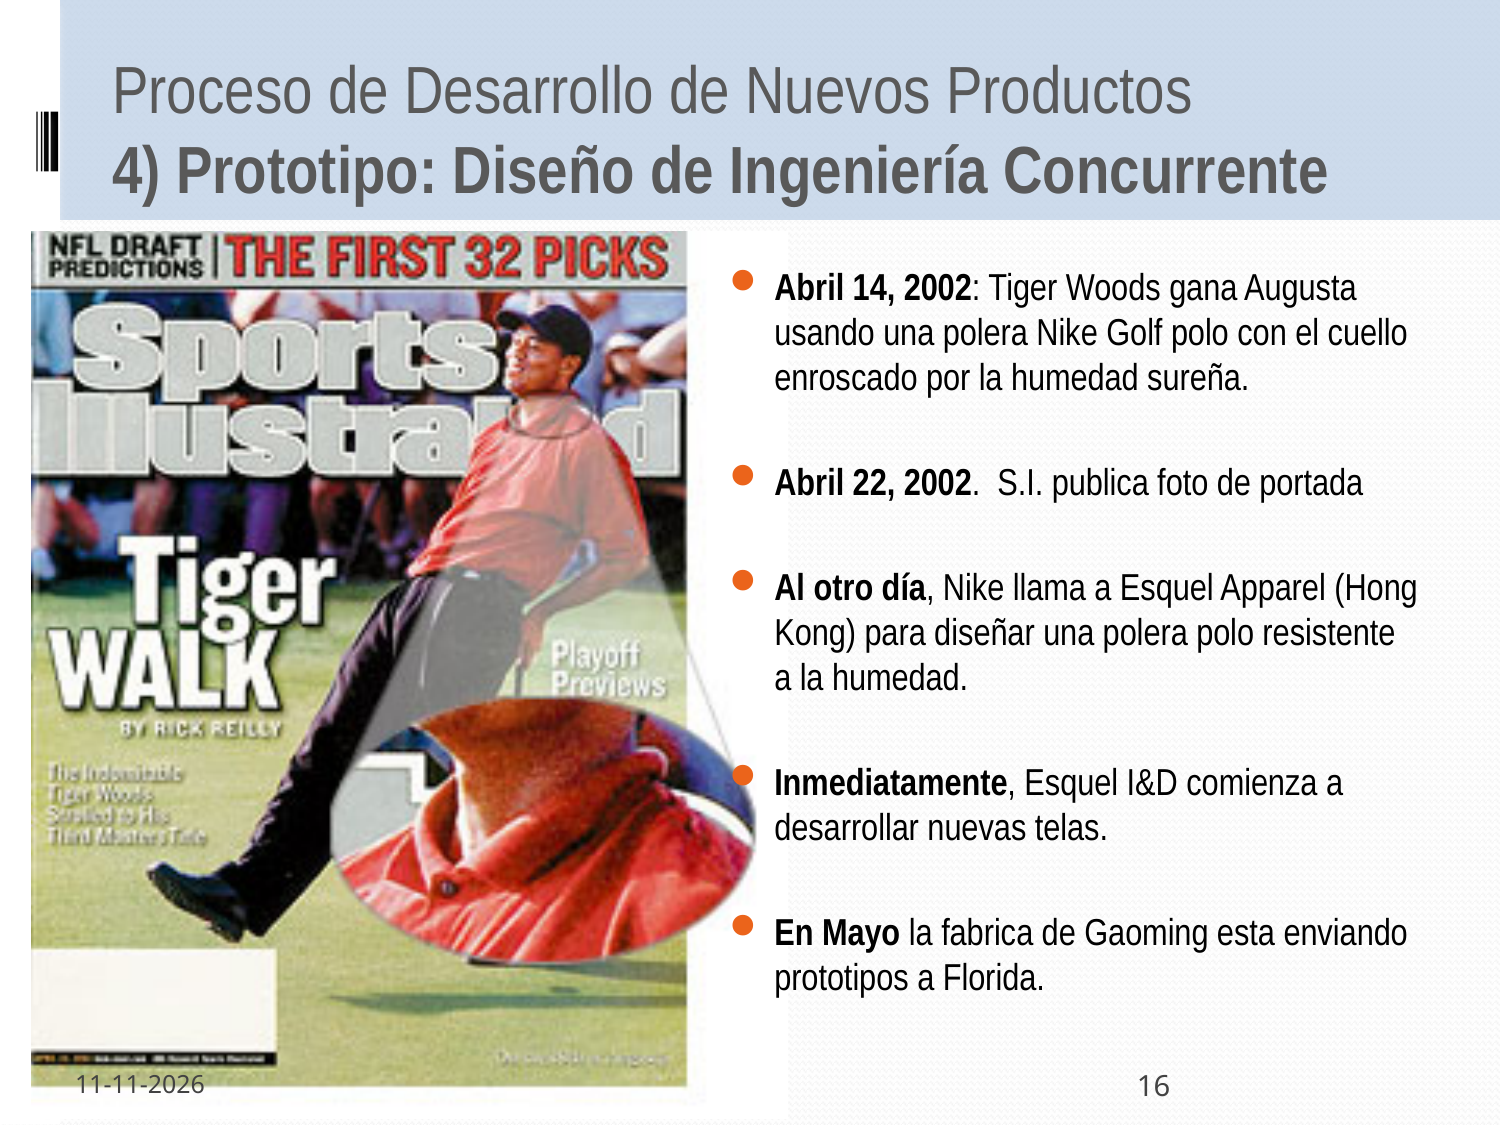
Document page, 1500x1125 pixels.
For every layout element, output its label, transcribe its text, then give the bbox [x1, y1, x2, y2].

picture [31, 230, 788, 1119]
slide_number 16 [1045, 1046, 1171, 1107]
title Proceso de Desarrollo de Nuevos Productos 4) Prototipo: Diseño de Ingeniería Concurrente [111, 18, 1436, 207]
list Abril 14, 2002: Tiger Woods gana Augusta usando una polera Nike Golf polo con el cuello enroscado por la humedad sureña. Abril 22, 2002. S.I. publica foto de portada Al otro día, Nike llama a Esquel Apparel (Hong Kong) para diseñar una polera polo resistente a la humedad. Inmediatamente, Esquel I&D comienza a desarrollar nuevas telas. En Mayo la fabrica de Gaoming esta enviando prototipos a Florida. [795, 255, 1436, 1038]
